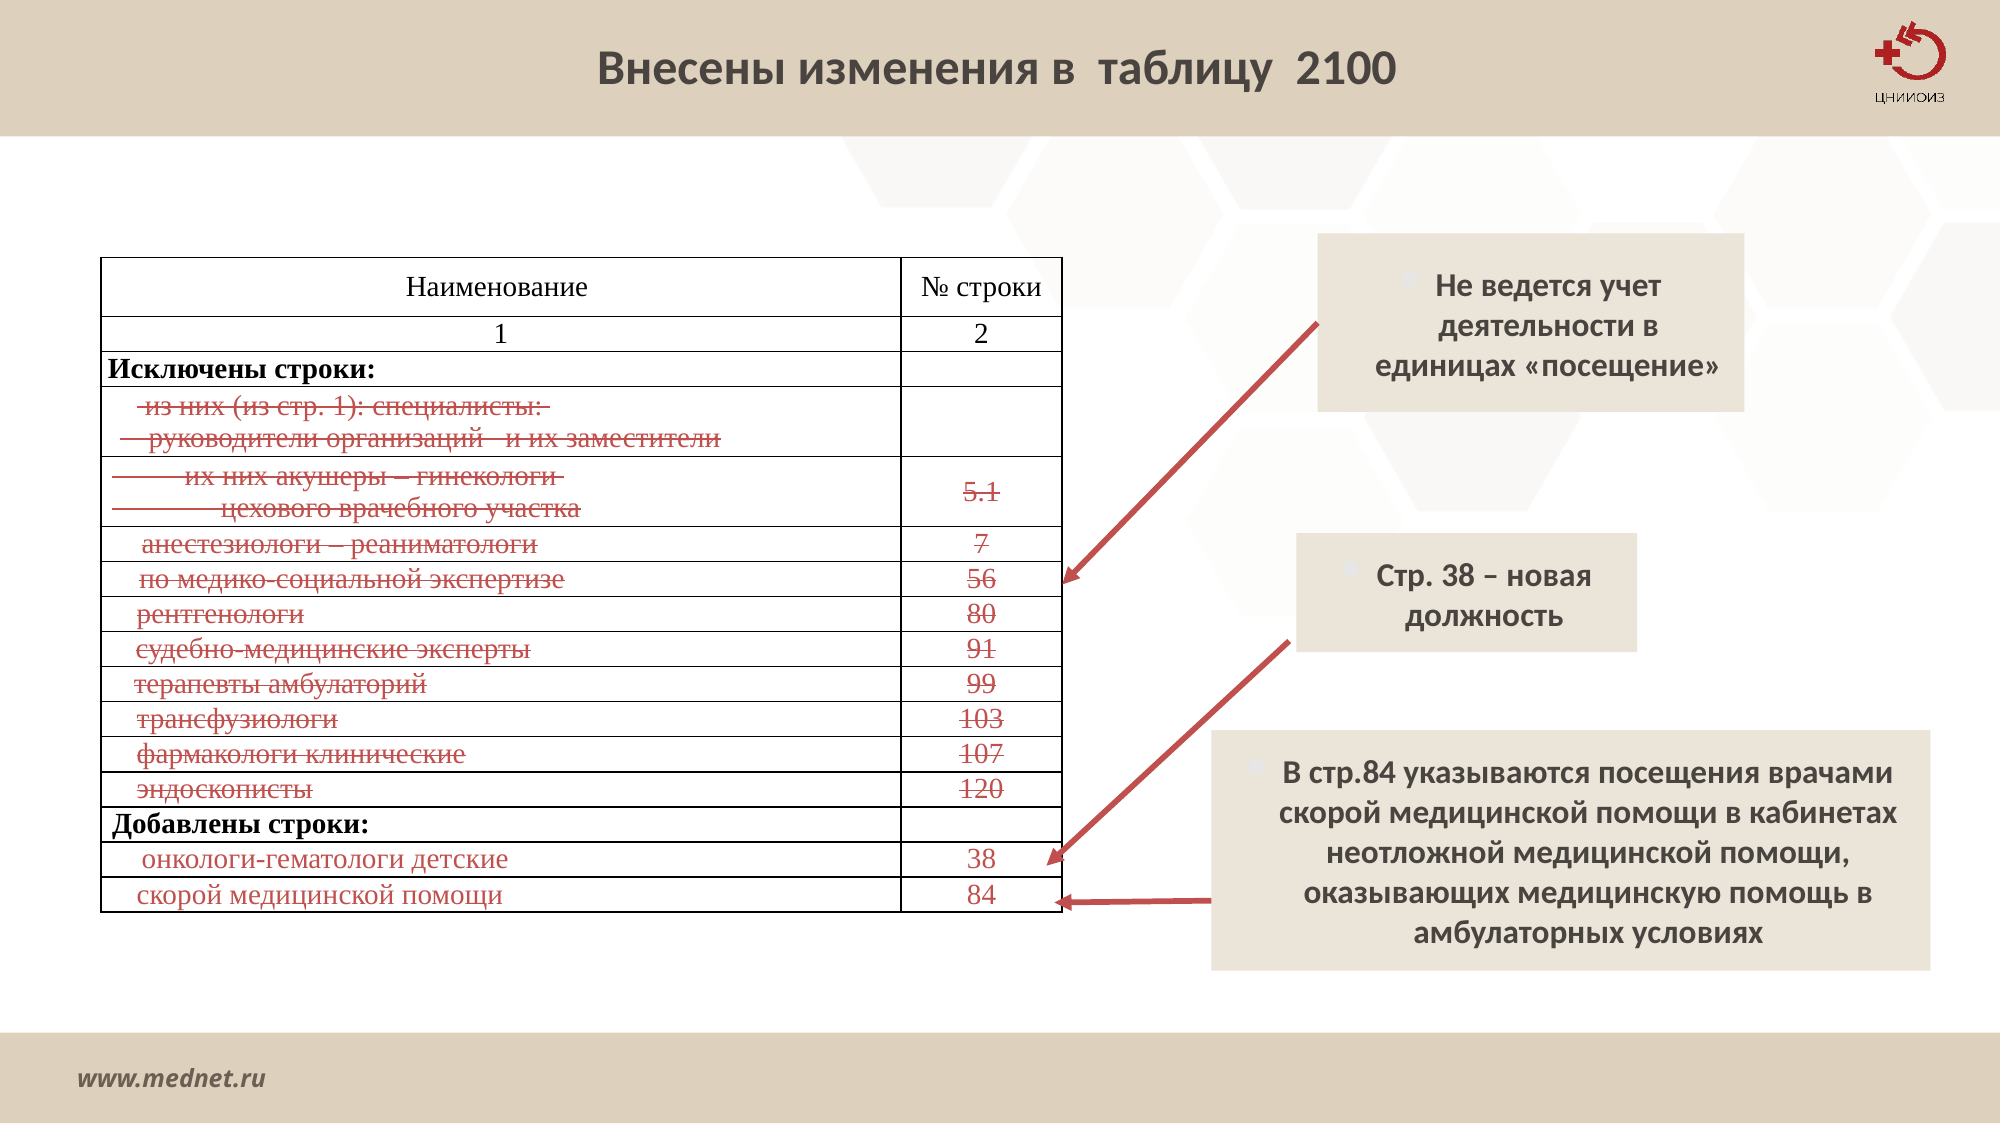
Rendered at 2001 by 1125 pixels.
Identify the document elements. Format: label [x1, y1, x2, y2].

picture [0, 2, 2000, 1125]
text_box [1046, 641, 1290, 866]
text_box [1062, 322, 1318, 585]
